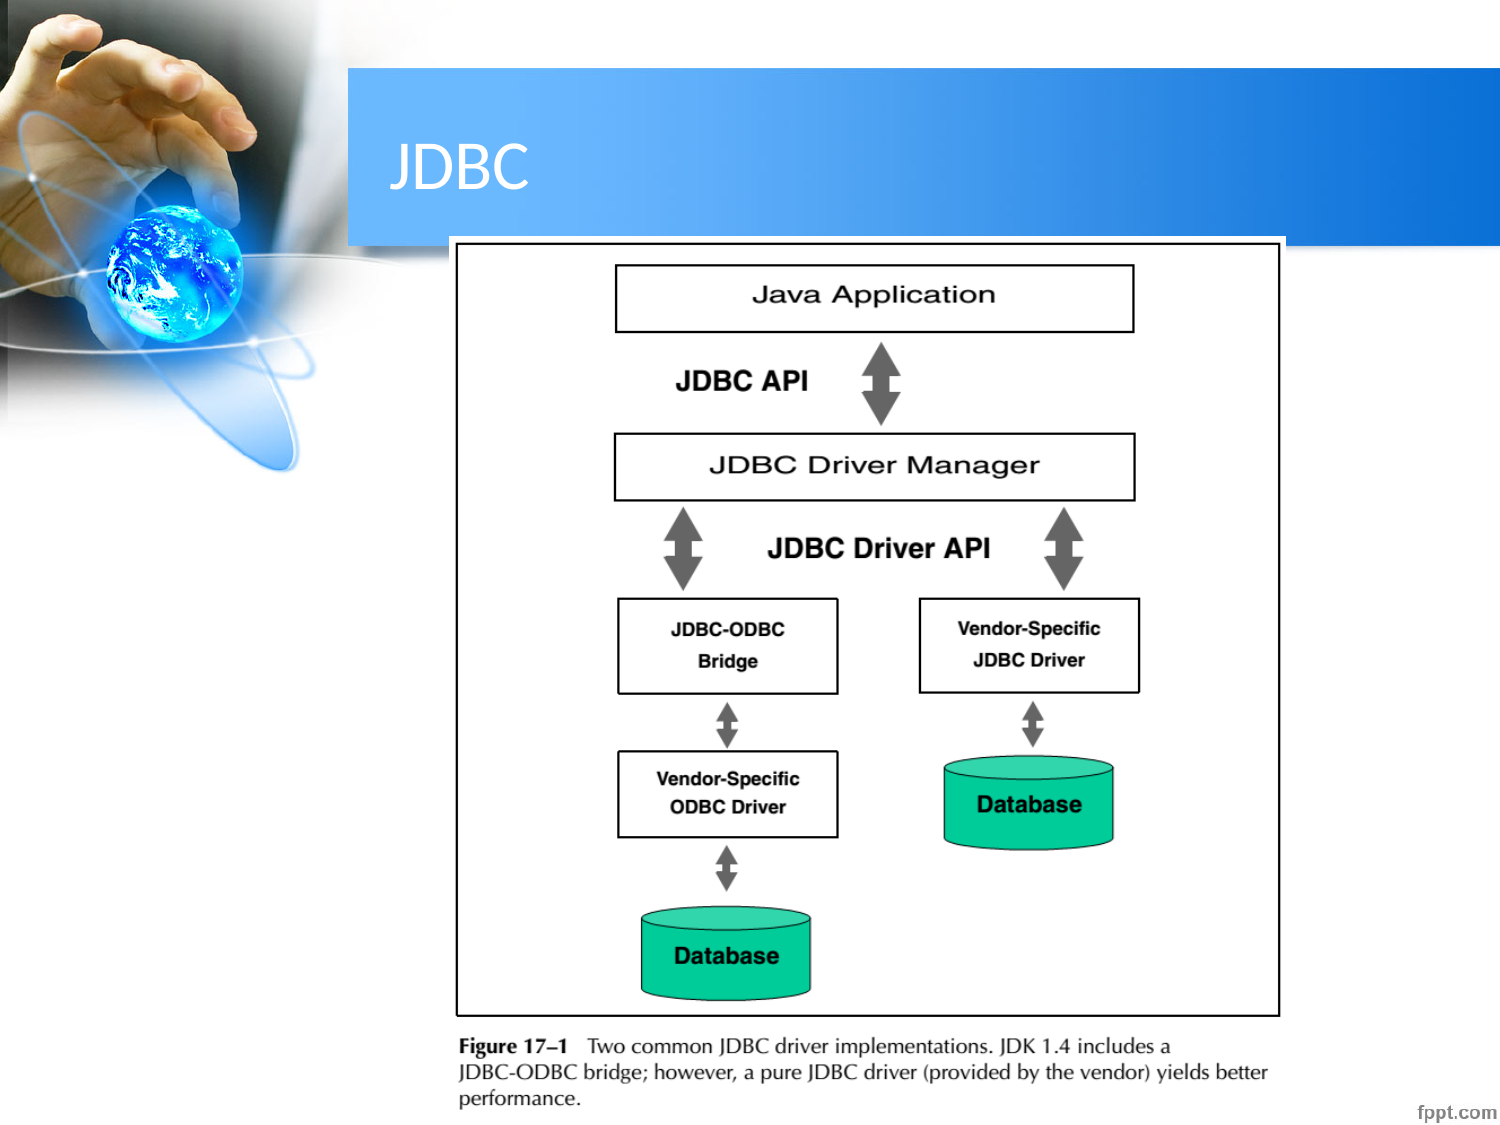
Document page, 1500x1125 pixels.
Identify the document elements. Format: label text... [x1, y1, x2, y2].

title JDBC [374, 111, 1452, 212]
picture [0, 0, 1500, 1125]
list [449, 236, 1287, 1121]
